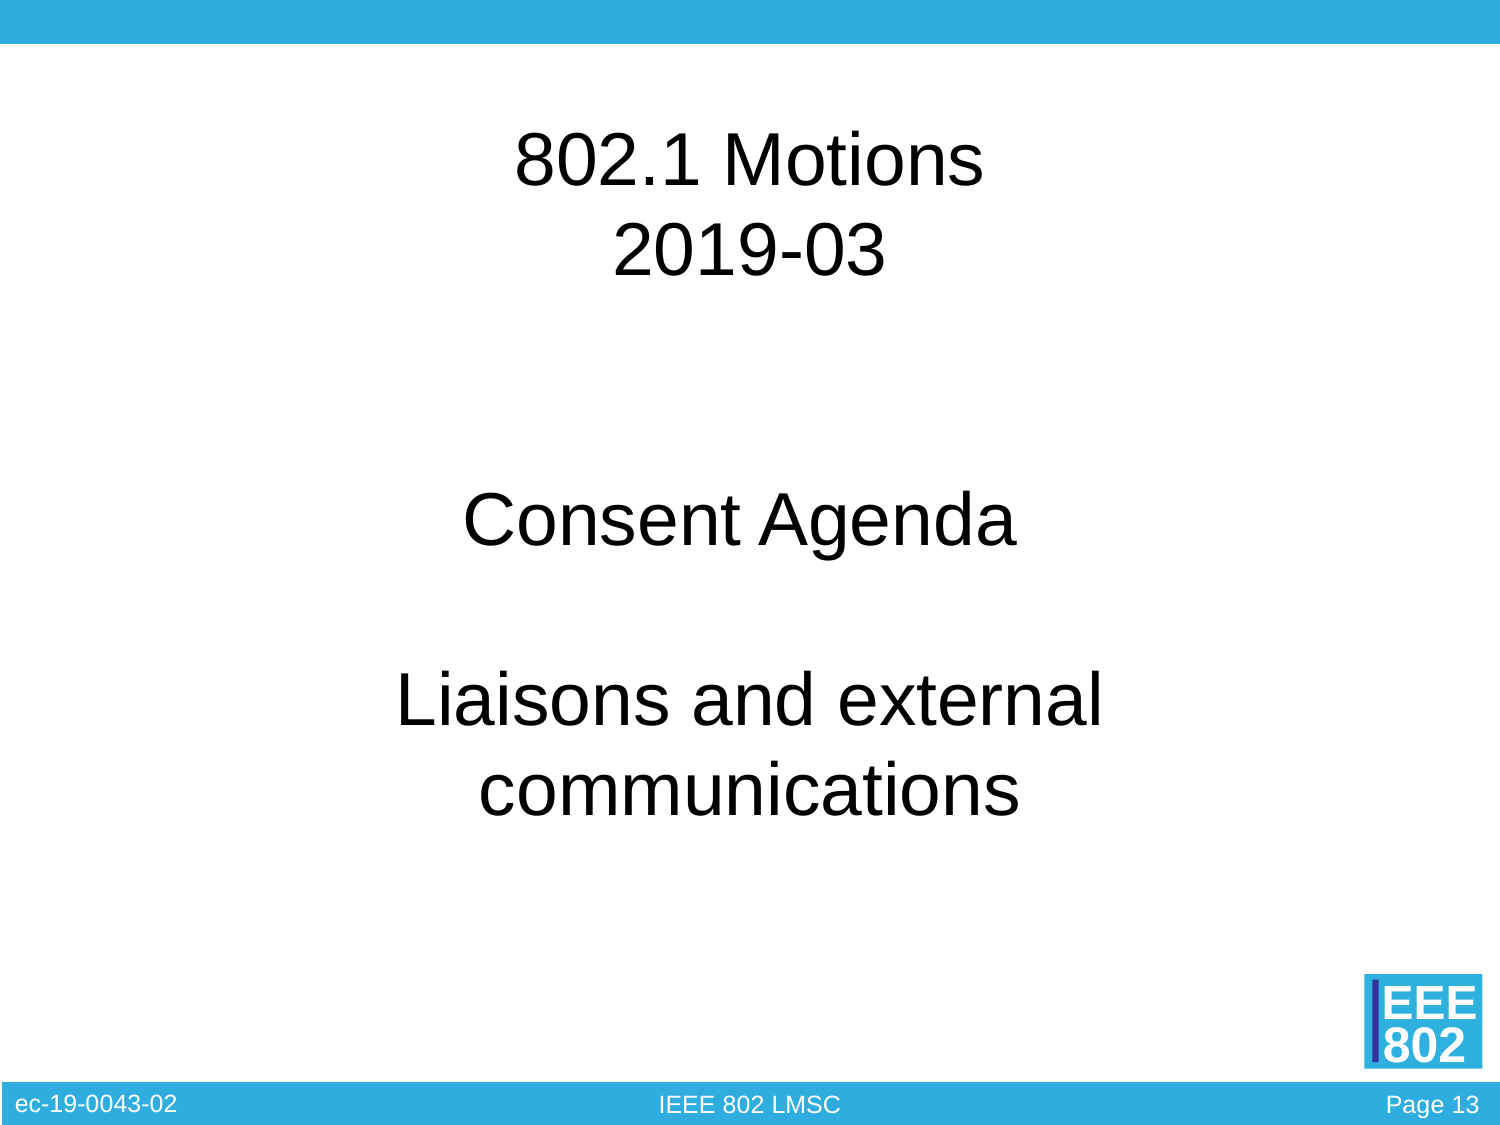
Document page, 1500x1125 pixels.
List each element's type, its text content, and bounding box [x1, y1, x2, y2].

title 802.1 Motions 2019-03 Consent Agenda Liaisons and external communications [112, 349, 1388, 591]
